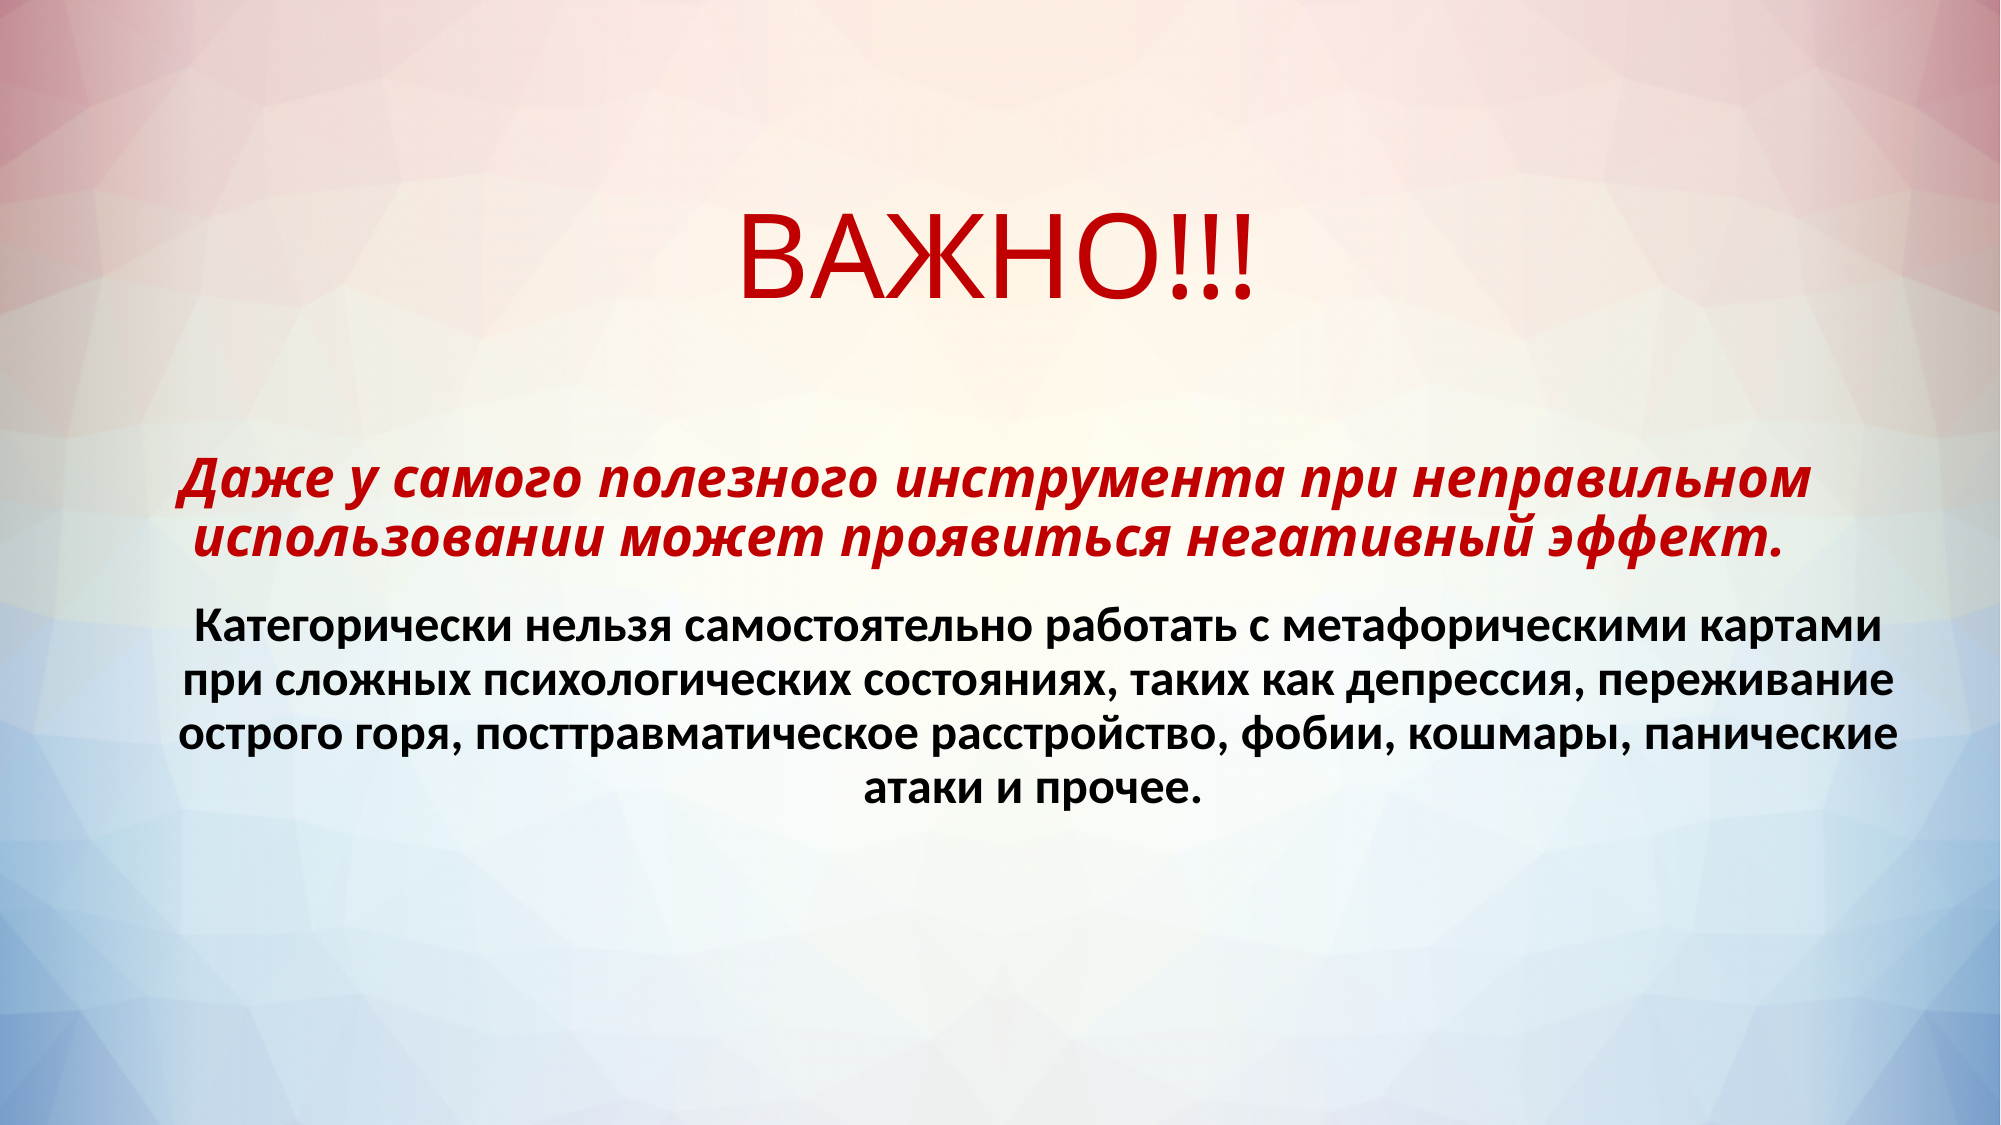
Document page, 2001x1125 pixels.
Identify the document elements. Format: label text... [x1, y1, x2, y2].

subtitle Категорически нельзя самостоятельно работать с метафорическими картами при сложных психологических состояниях, таких как депрессия, переживание острого горя, посттравматическое расстройство, фобии, кошмары, панические атаки и прочее. [150, 590, 1928, 863]
title ВАЖНО!!! Даже у самого полезного инструмента при неправильном использовании может проявиться негативный эффект. [121, 184, 1871, 576]
picture [0, 0, 2001, 1125]
